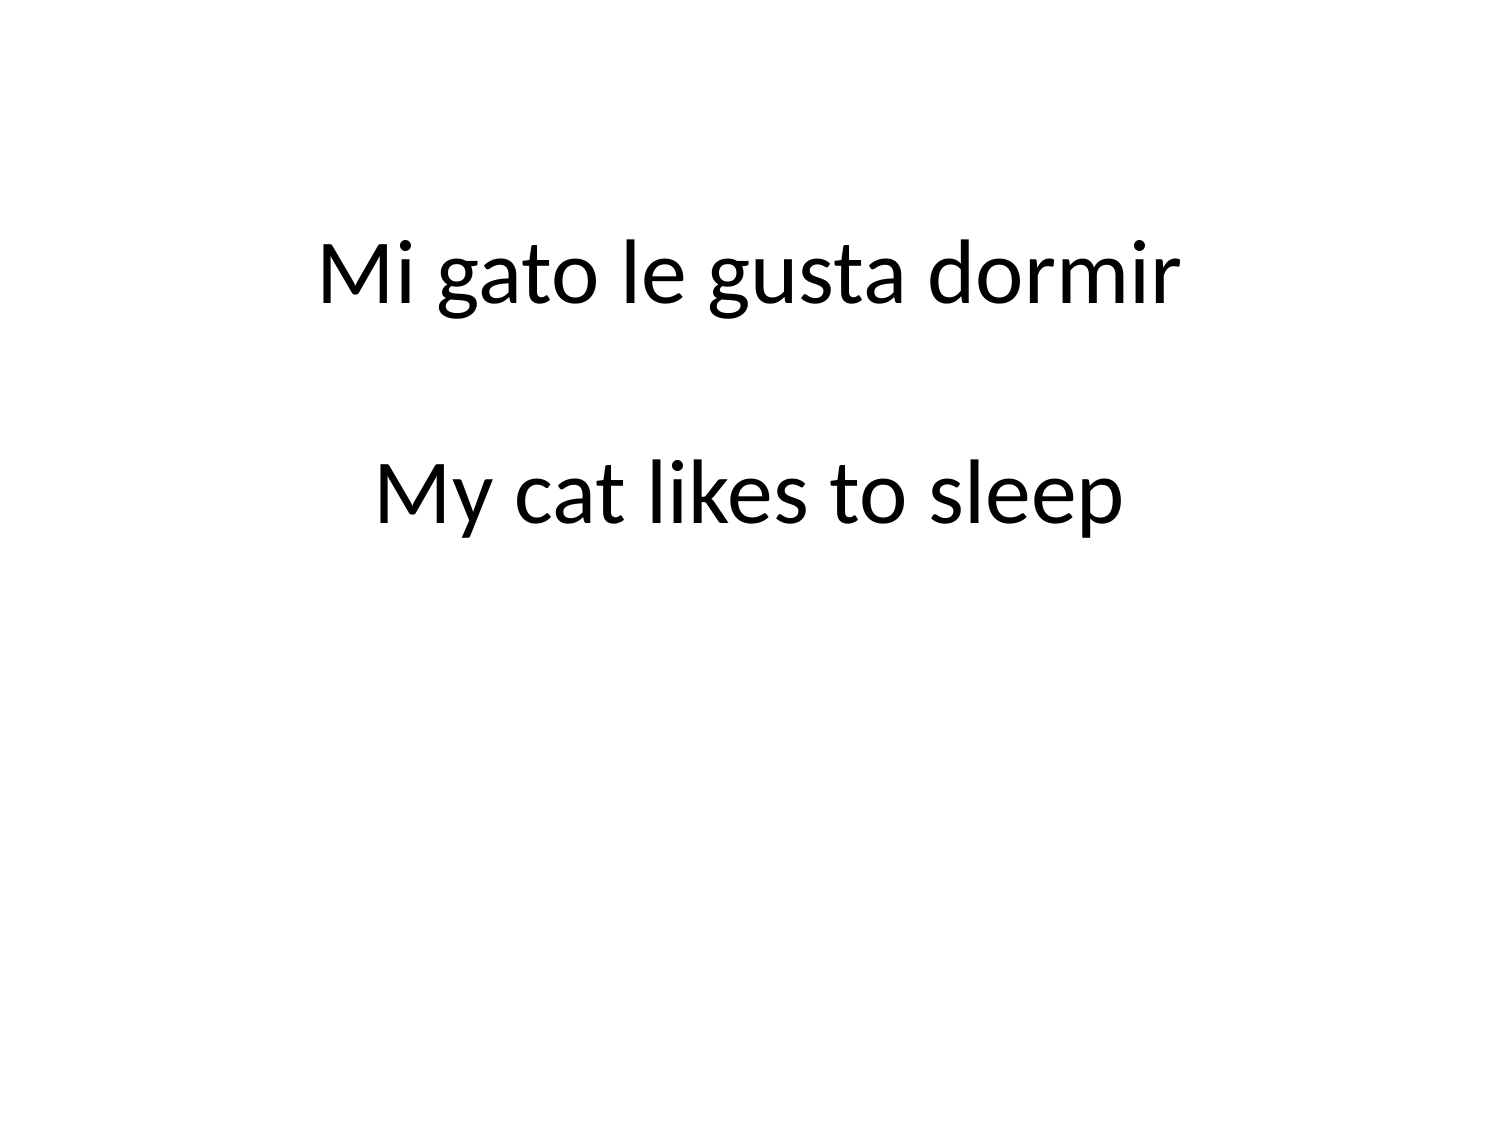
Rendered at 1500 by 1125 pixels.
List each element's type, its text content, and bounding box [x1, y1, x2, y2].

title Mi gato le gusta dormir My cat likes to sleep [75, 45, 1425, 709]
